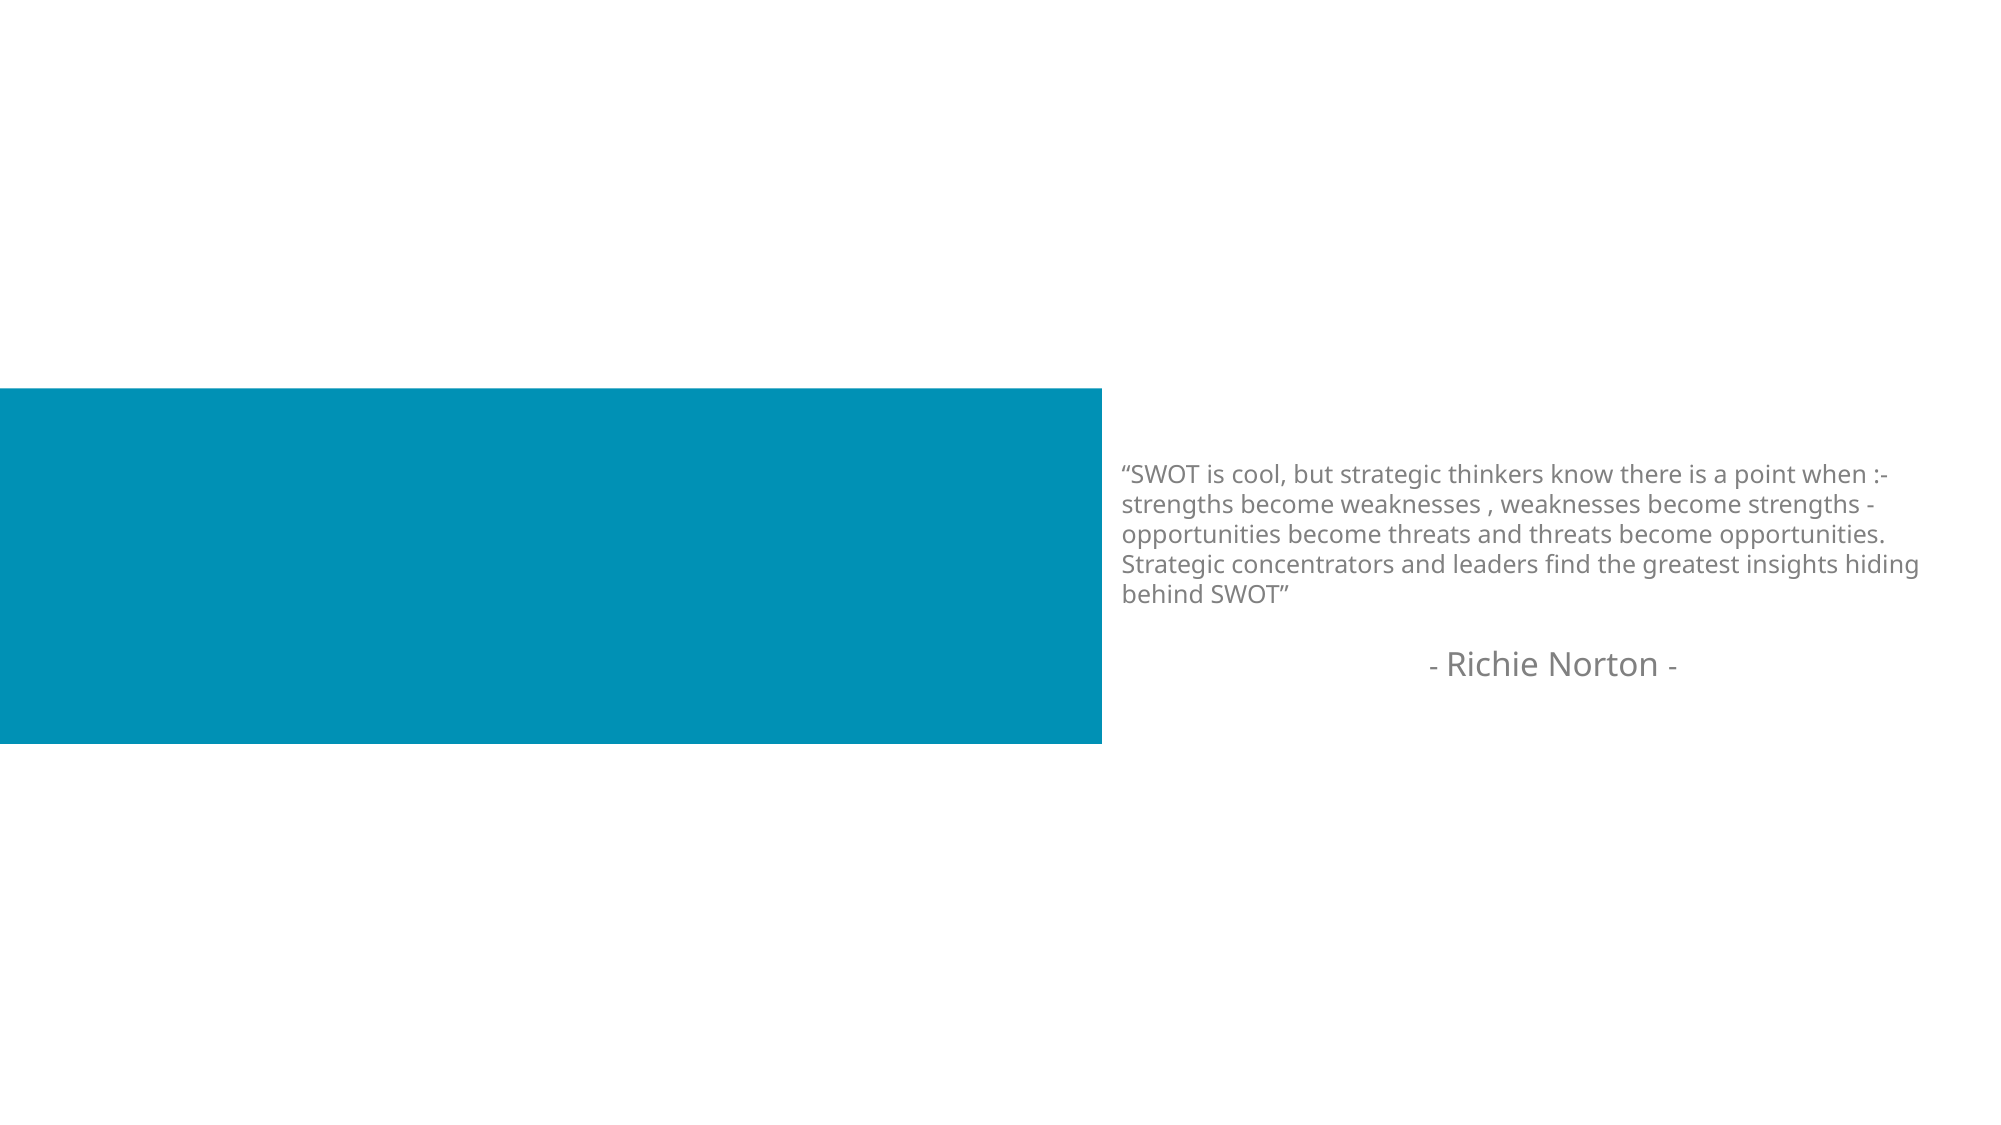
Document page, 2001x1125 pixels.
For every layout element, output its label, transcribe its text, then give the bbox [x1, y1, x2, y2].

text_box “SWOT is cool, but strategic thinkers know there is a point when :- strengths become weaknesses , weaknesses become strengths - opportunities become threats and threats become opportunities. Strategic concentrators and leaders find the greatest insights hiding behind SWOT” - Richie Norton - [1106, 401, 2000, 740]
text_box [0, 387, 1103, 745]
